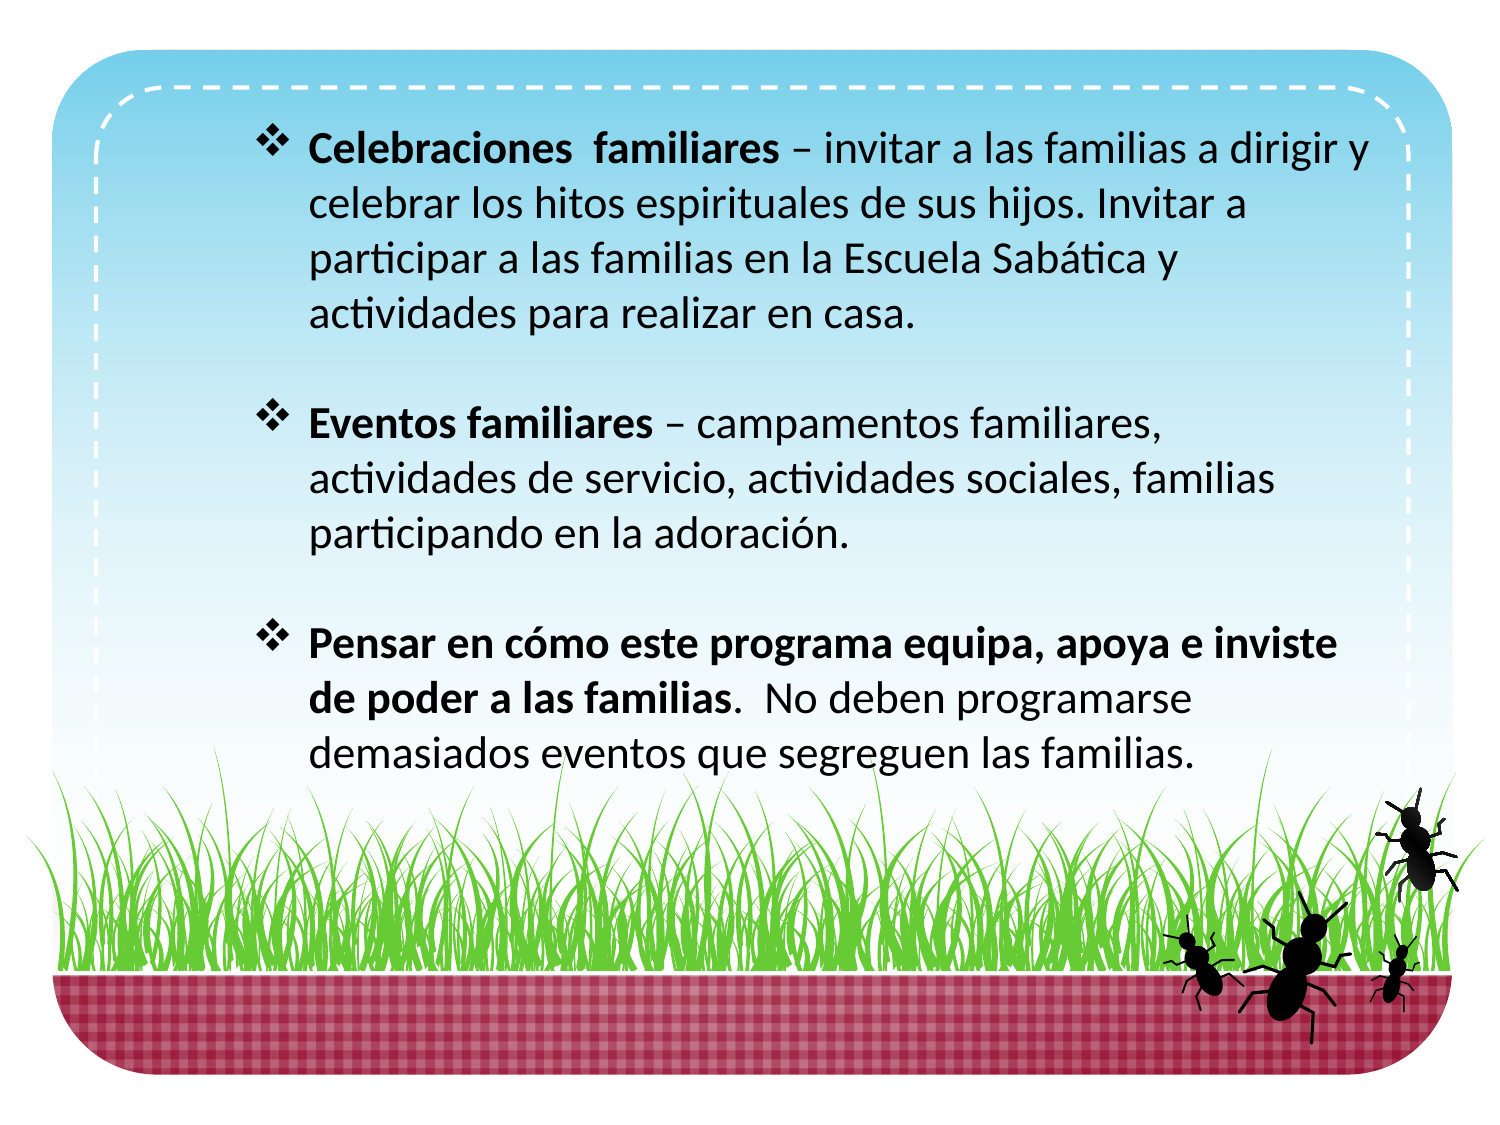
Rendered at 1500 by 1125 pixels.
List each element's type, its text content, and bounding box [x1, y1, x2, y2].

text_box Celebraciones familiares – invitar a las familias a dirigir y celebrar los hitos espirituales de sus hijos. Invitar a participar a las familias en la Escuela Sabática y actividades para realizar en casa. Eventos familiares – campamentos familiares, actividades de servicio, actividades sociales, familias participando en la adoración. Pensar en cómo este programa equipa, apoya e inviste de poder a las familias. No deben programarse demasiados eventos que segreguen las familias. [162, 110, 1388, 786]
list [99, 137, 1388, 888]
